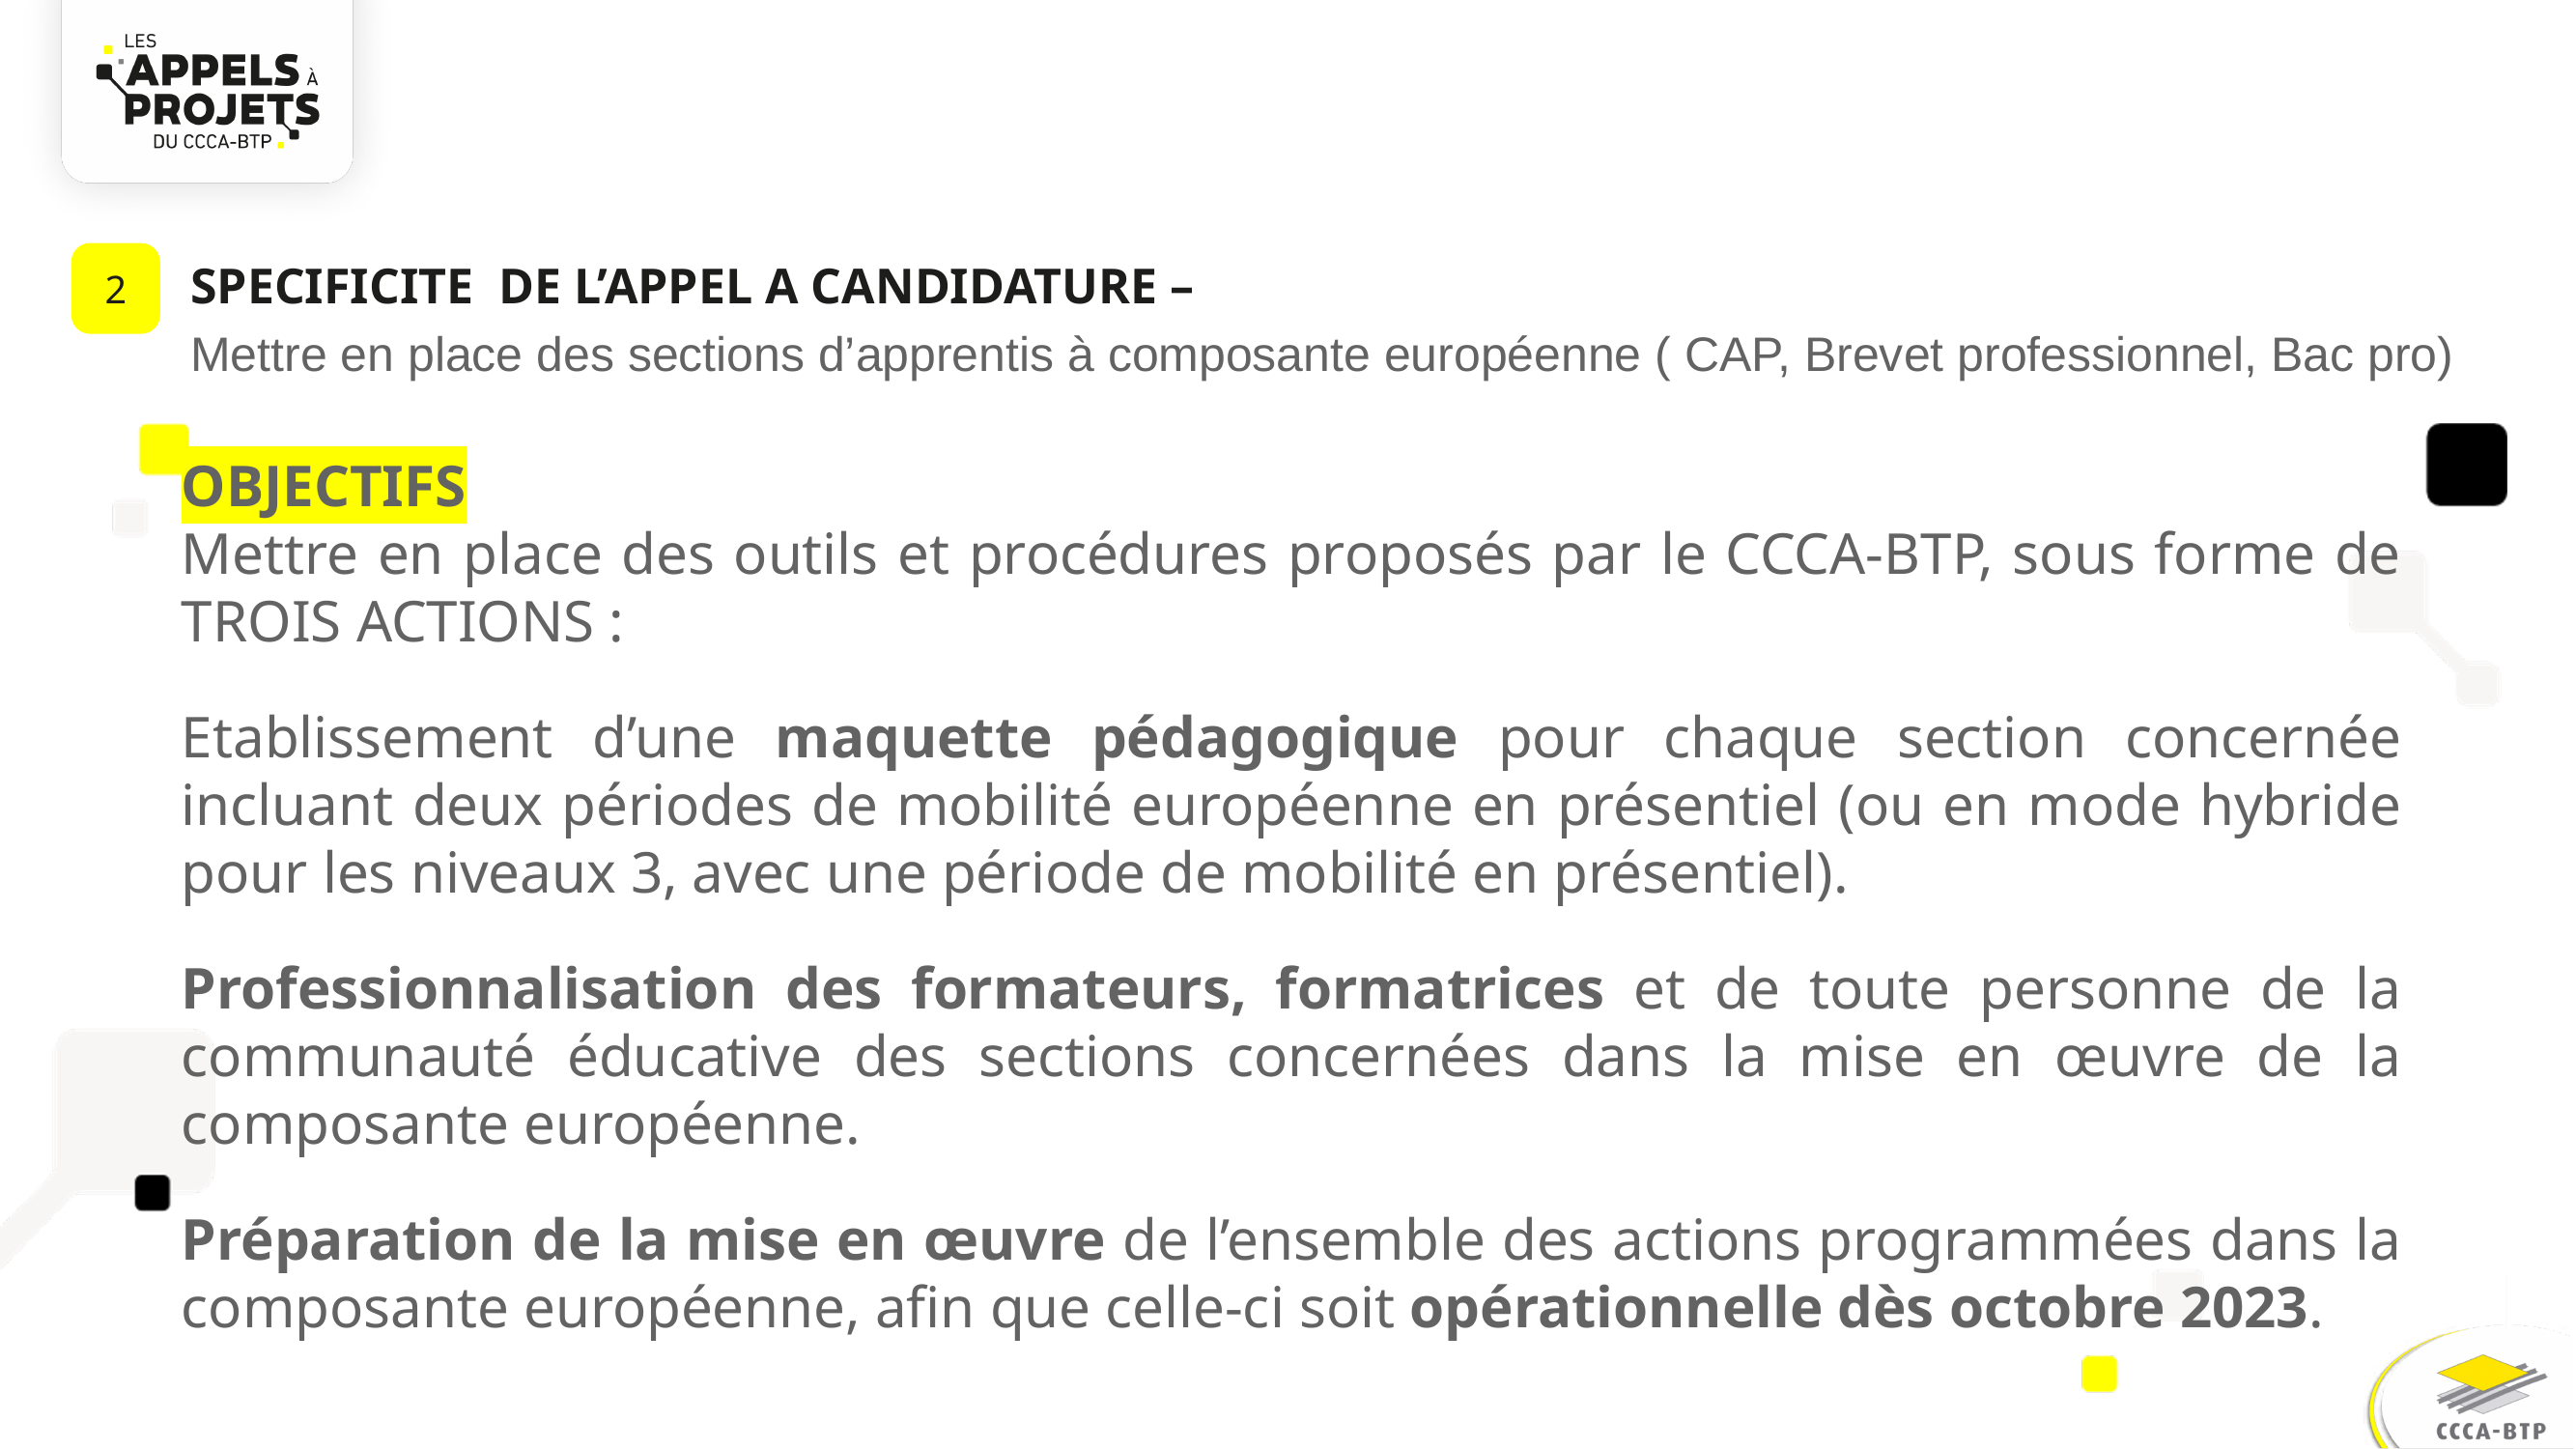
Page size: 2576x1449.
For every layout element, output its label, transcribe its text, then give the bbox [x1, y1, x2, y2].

picture [0, 0, 416, 246]
text_box SPECIFICITE DE L’APPEL A CANDIDATURE – Mettre en place des sections d’apprentis à composante européenne ( CAP, Brevet professionnel, Bac pro) [159, 242, 2505, 402]
text_box 2 [70, 242, 161, 335]
picture [0, 423, 2574, 1449]
text_box OBJECTIFS Mettre en place des outils et procédures proposés par le CCCA-BTP, sous forme de TROIS ACTIONS : Etablissement d’une maquette pédagogique pour chaque section concernée incluant deux périodes de mobilité européenne en présentiel (ou en mode hybride pour les niveaux 3, avec une période de mobilité en présentiel). Professionnalisation des formateurs, formatrices et de toute personne de la communauté éducative des sections concernées dans la mise en œuvre de la composante européenne. Préparation de la mise en œuvre de l’ensemble des actions programmées dans la composante européenne, afin que celle-ci soit opérationnelle dès octobre 2023. [167, 351, 2416, 1380]
